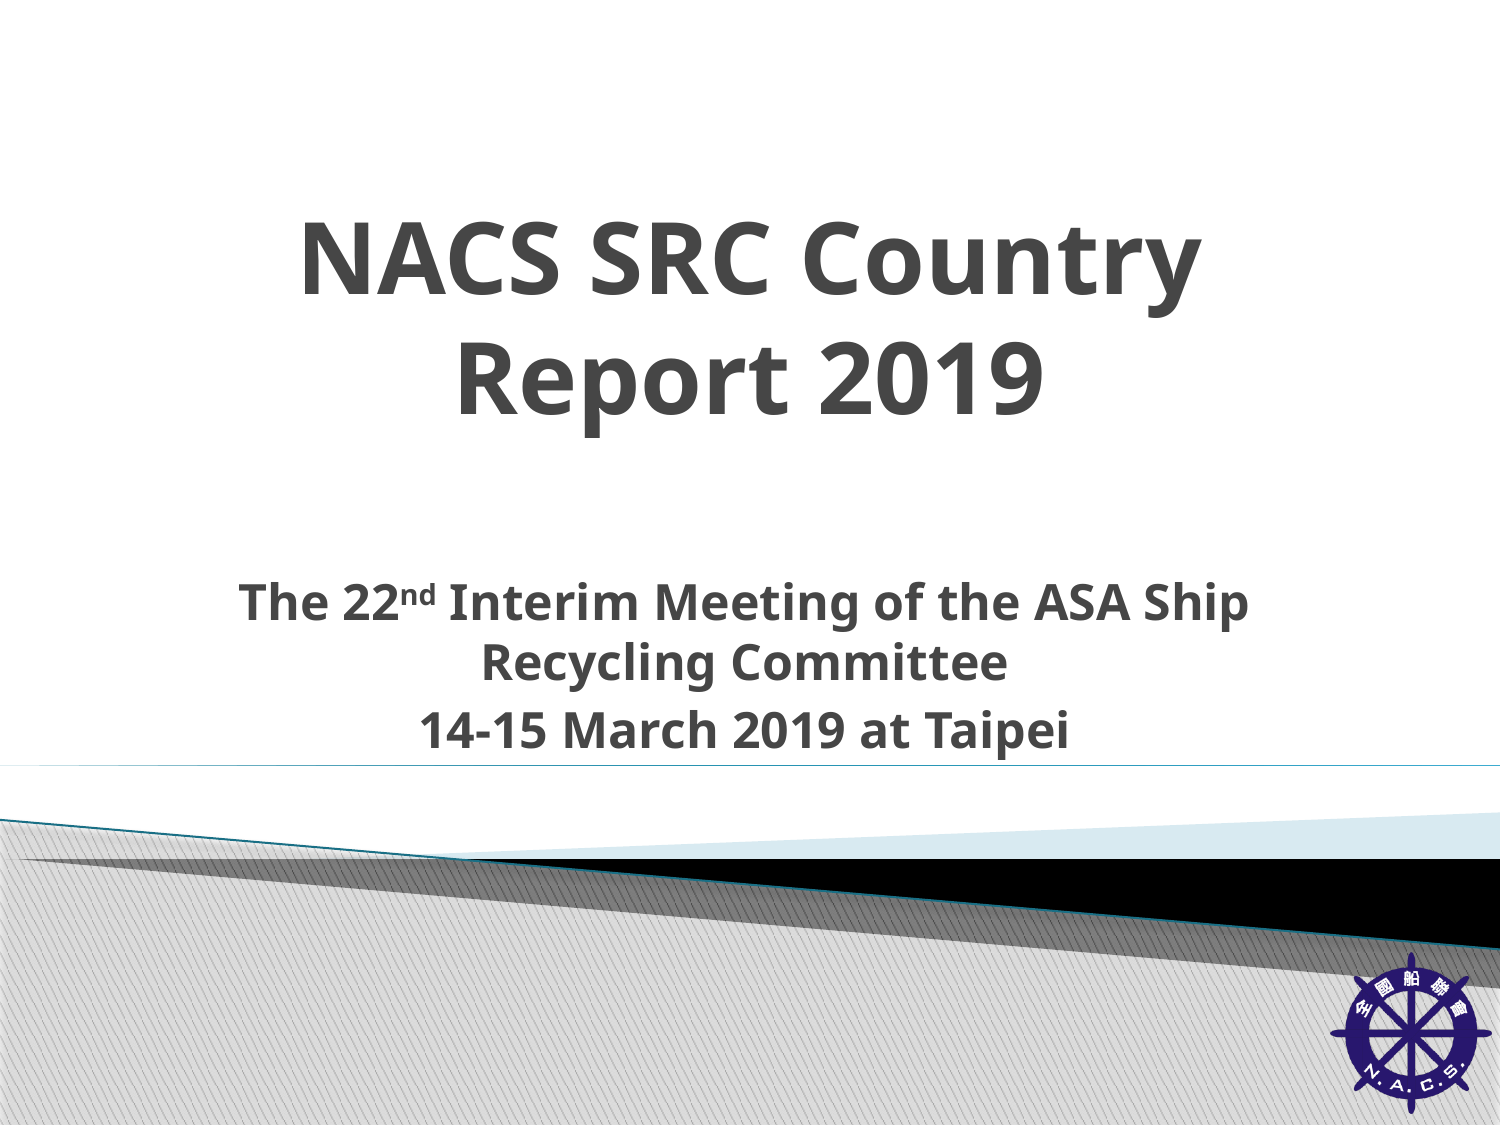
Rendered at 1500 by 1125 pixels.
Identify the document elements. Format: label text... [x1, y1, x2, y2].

subtitle The 22nd Interim Meeting of the ASA Ship Recycling Committee 14-15 March 2019 at Taipei [225, 562, 1275, 776]
picture [5, 859, 1500, 1114]
title NACS SRC Country Report 2019 [112, 160, 1388, 468]
